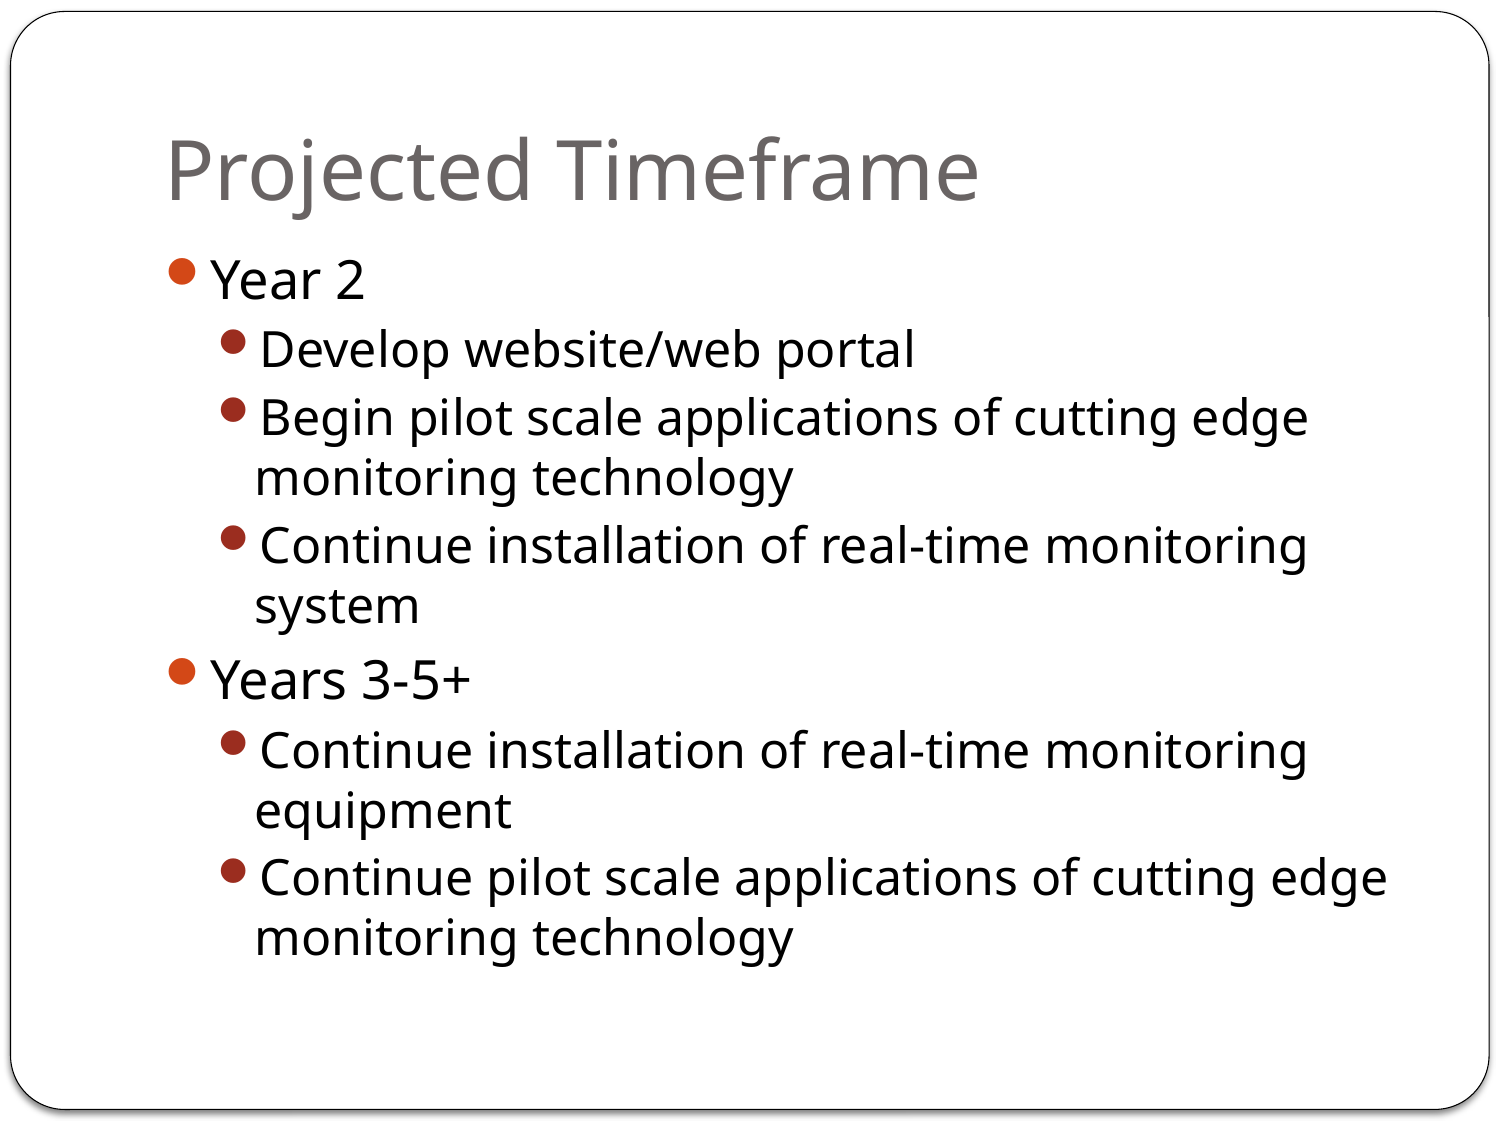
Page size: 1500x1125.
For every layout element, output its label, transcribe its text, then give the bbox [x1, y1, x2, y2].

list Year 2 Develop website/web portal Begin pilot scale applications of cutting edge monitoring technology Continue installation of real-time monitoring system Years 3-5+ Continue installation of real-time monitoring equipment Continue pilot scale applications of cutting edge monitoring technology [150, 237, 1425, 988]
title Projected Timeframe [150, 45, 1425, 233]
